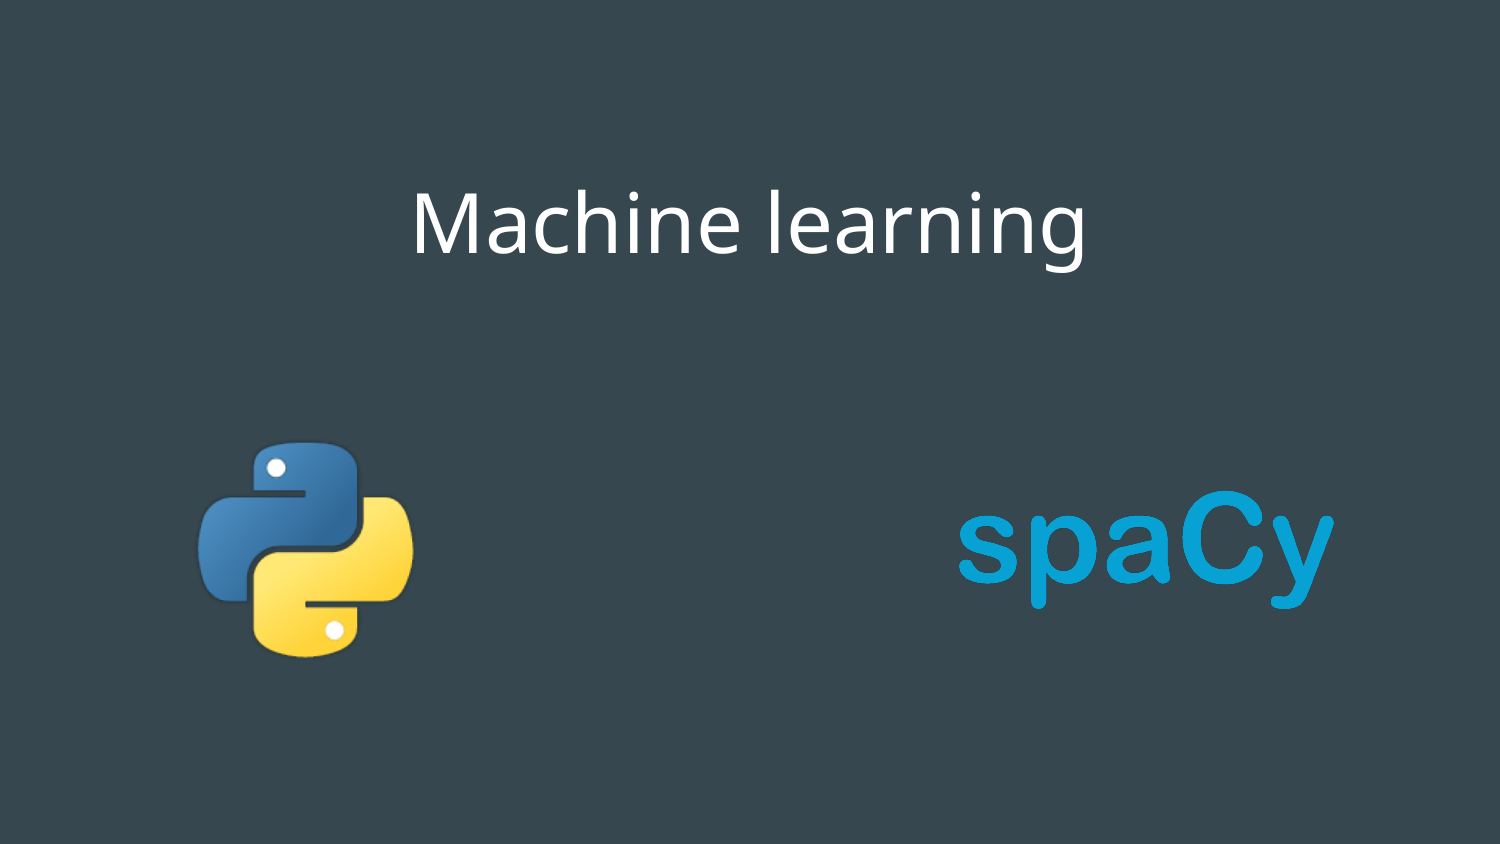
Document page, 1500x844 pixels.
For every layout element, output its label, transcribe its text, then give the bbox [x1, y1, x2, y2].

picture [958, 482, 1338, 619]
picture [149, 393, 463, 707]
title Machine learning [51, 155, 1449, 250]
